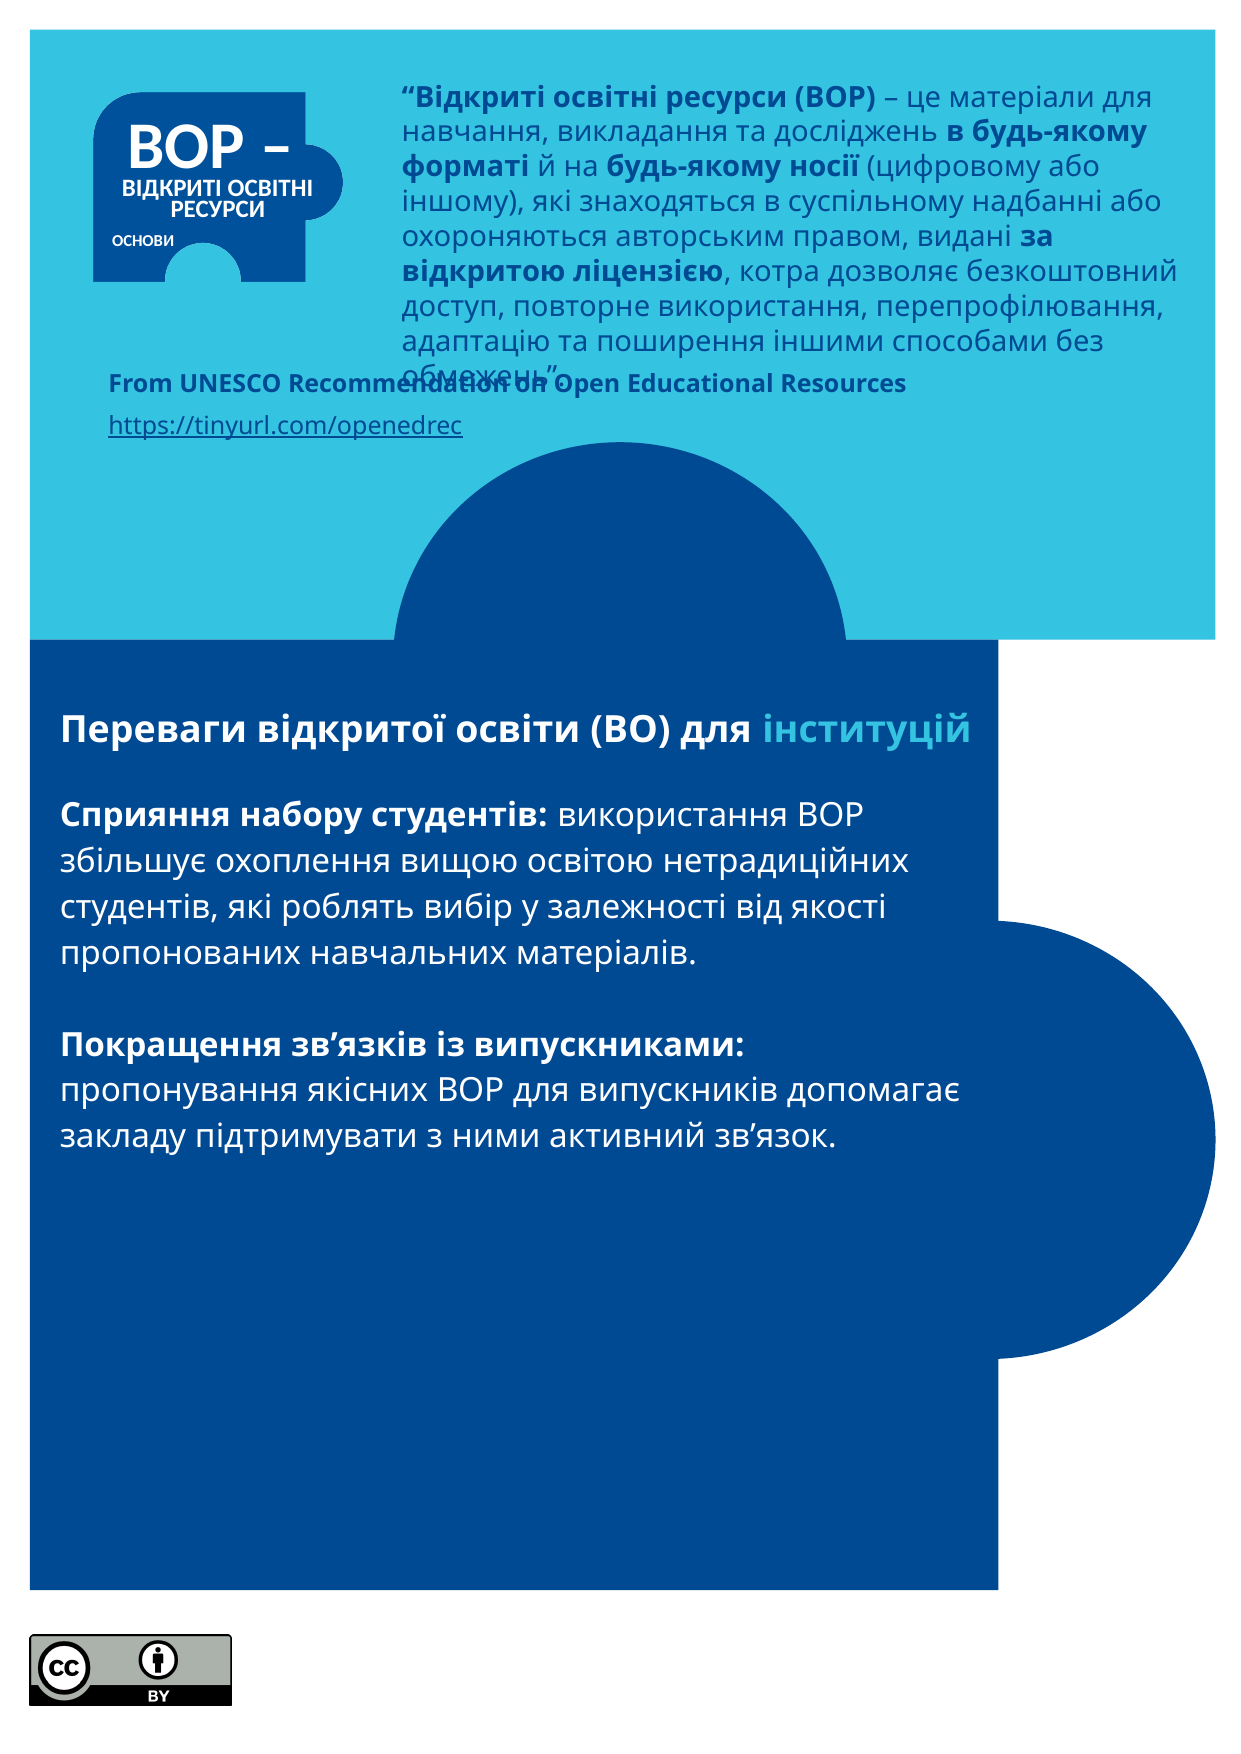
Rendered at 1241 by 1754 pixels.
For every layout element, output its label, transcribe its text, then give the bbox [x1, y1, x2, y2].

text_box [694, 453, 1216, 640]
text_box [763, 920, 1216, 1360]
picture [29, 1634, 233, 1706]
text_box “Відкриті освітні ресурси (BOP) – це матеріали для навчання, викладання та досліджень в будь-якому форматі й на будь-якому носії (цифровому або іншому), які знаходяться в суспільному надбанні або охороняються авторським правом, видані за відкритою ліцензією, котра дозволяє безкоштовний доступ, повторне використання, перепрофілювання, адаптацію та поширення іншими способами без обмежень”. [386, 62, 1201, 365]
text_box Переваги відкритої освіти (BO) для інституцій Сприяння набору студентів: використання ВОР збільшує охоплення вищою освітою нетрадиційних студентів, які роблять вибір у залежності від якості пропонованих навчальних матеріалів. Покращення зв’язків із випускниками: пропонування якісних ВОР для випускників допомагає закладу підтримувати з ними активний зв’язок. [44, 689, 999, 1170]
text_box [29, 639, 999, 1591]
text_box [29, 29, 1216, 639]
picture [93, 92, 343, 282]
text_box [393, 453, 848, 689]
text_box From UNESCO Recommendation on Open Educational Resources https://tinyurl.com/openedrec [93, 365, 1241, 453]
